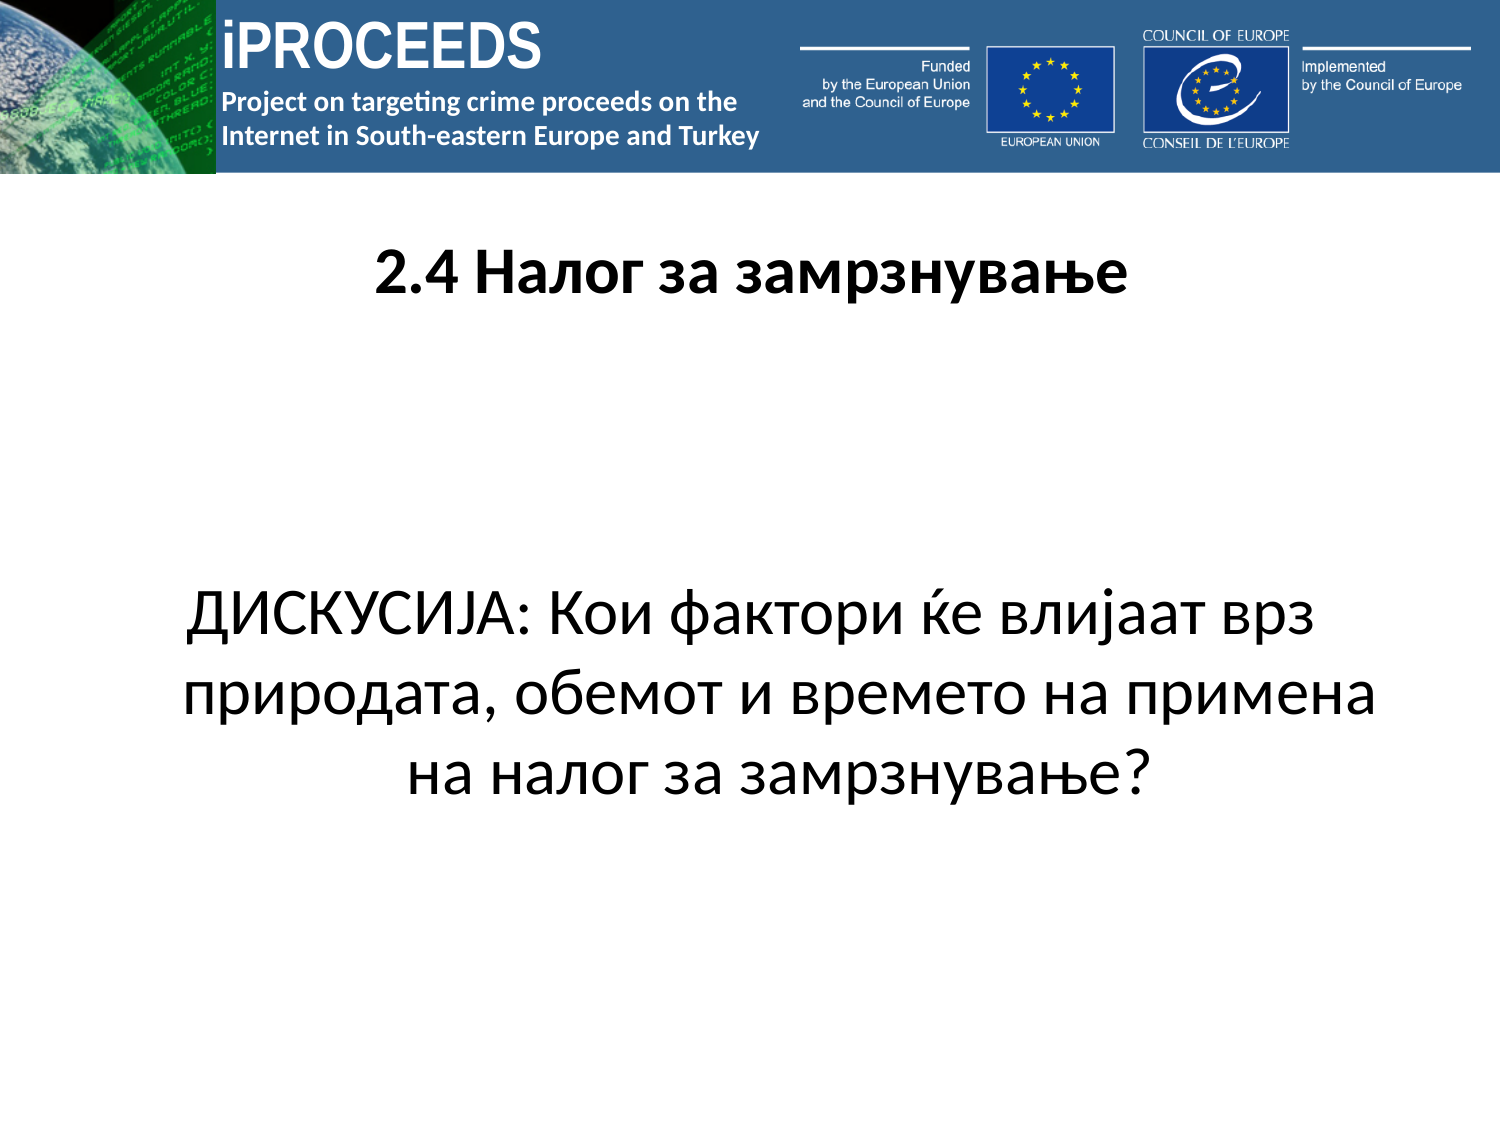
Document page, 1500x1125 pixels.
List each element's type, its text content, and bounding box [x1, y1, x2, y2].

picture [800, 30, 1471, 148]
title 2.4 Налог за замрзнување [76, 172, 1427, 361]
picture [0, 0, 216, 174]
list ДИСКУСИЈА: Кои фактори ќе влијаат врз природата, обемот и времето на примена на налог за замрзнување? [76, 373, 1427, 1017]
